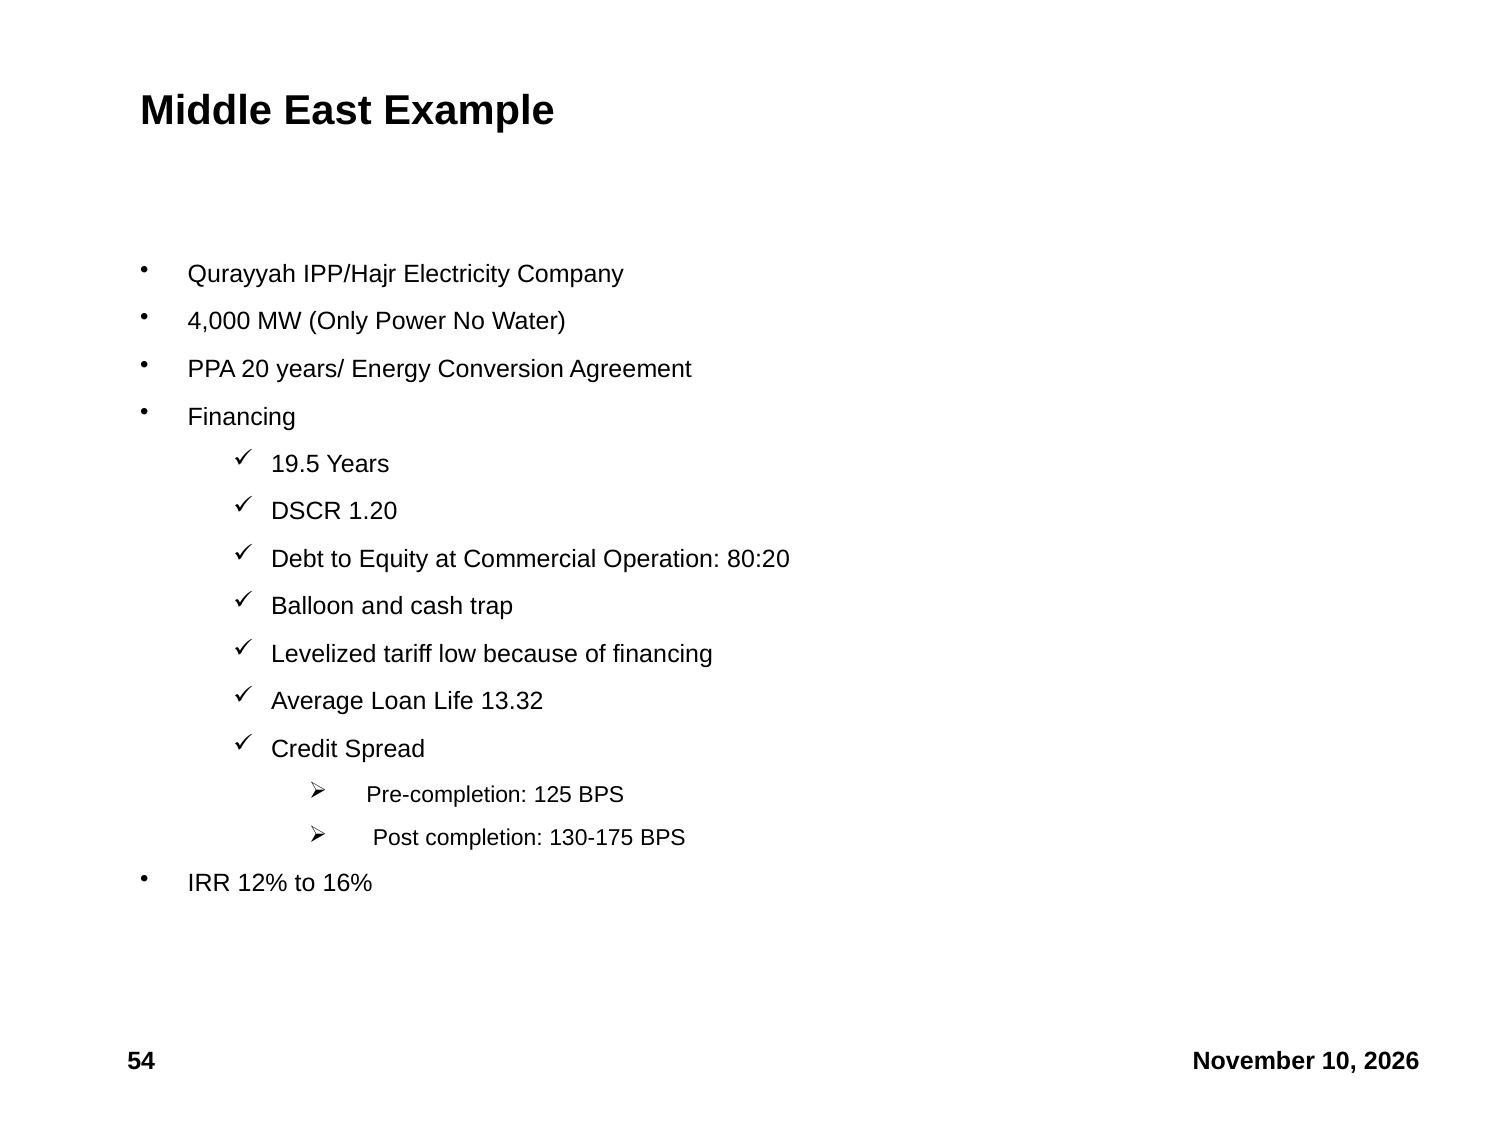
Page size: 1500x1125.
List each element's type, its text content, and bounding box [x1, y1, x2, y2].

list Qurayyah IPP/Hajr Electricity Company 4,000 MW (Only Power No Water) PPA 20 years/ Energy Conversion Agreement Financing 19.5 Years DSCR 1.20 Debt to Equity at Commercial Operation: 80:20 Balloon and cash trap Levelized tariff low because of financing Average Loan Life 13.32 Credit Spread Pre-completion: 125 BPS Post completion: 130-175 BPS IRR 12% to 16% [124, 249, 1413, 1001]
title Middle East Example [124, 74, 1376, 226]
